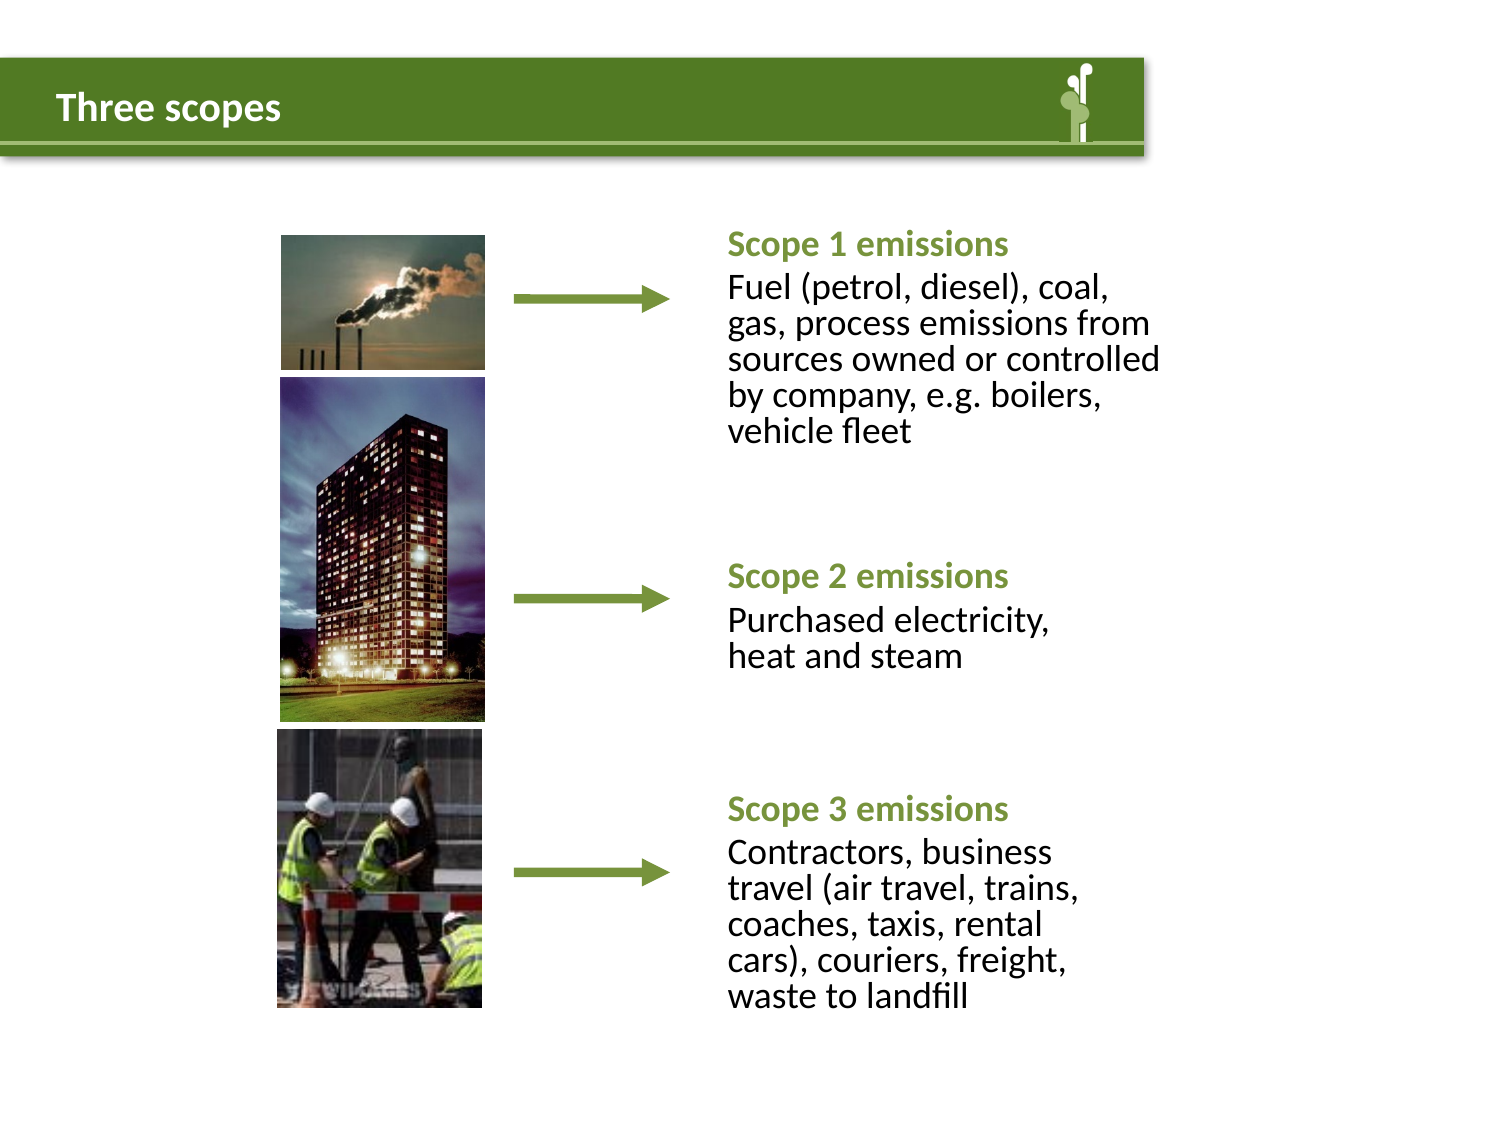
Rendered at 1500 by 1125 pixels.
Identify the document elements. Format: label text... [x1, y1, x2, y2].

text_box [513, 292, 671, 306]
text_box [513, 592, 671, 605]
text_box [277, 235, 485, 1009]
text_box [513, 866, 671, 879]
text_box Scope 3 emissions Contractors, business travel (air travel, trains, coaches, taxis, rental cars), couriers, freight, waste to landfill [656, 785, 1140, 900]
text_box Scope 2 emissions Purchased electricity, heat and steam [656, 552, 1116, 667]
text_box Scope 1 emissions Fuel (petrol, diesel), coal, gas, process emissions from sources owned or controlled by company, e.g. boilers, vehicle fleet [656, 219, 1192, 485]
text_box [0, 57, 1145, 157]
